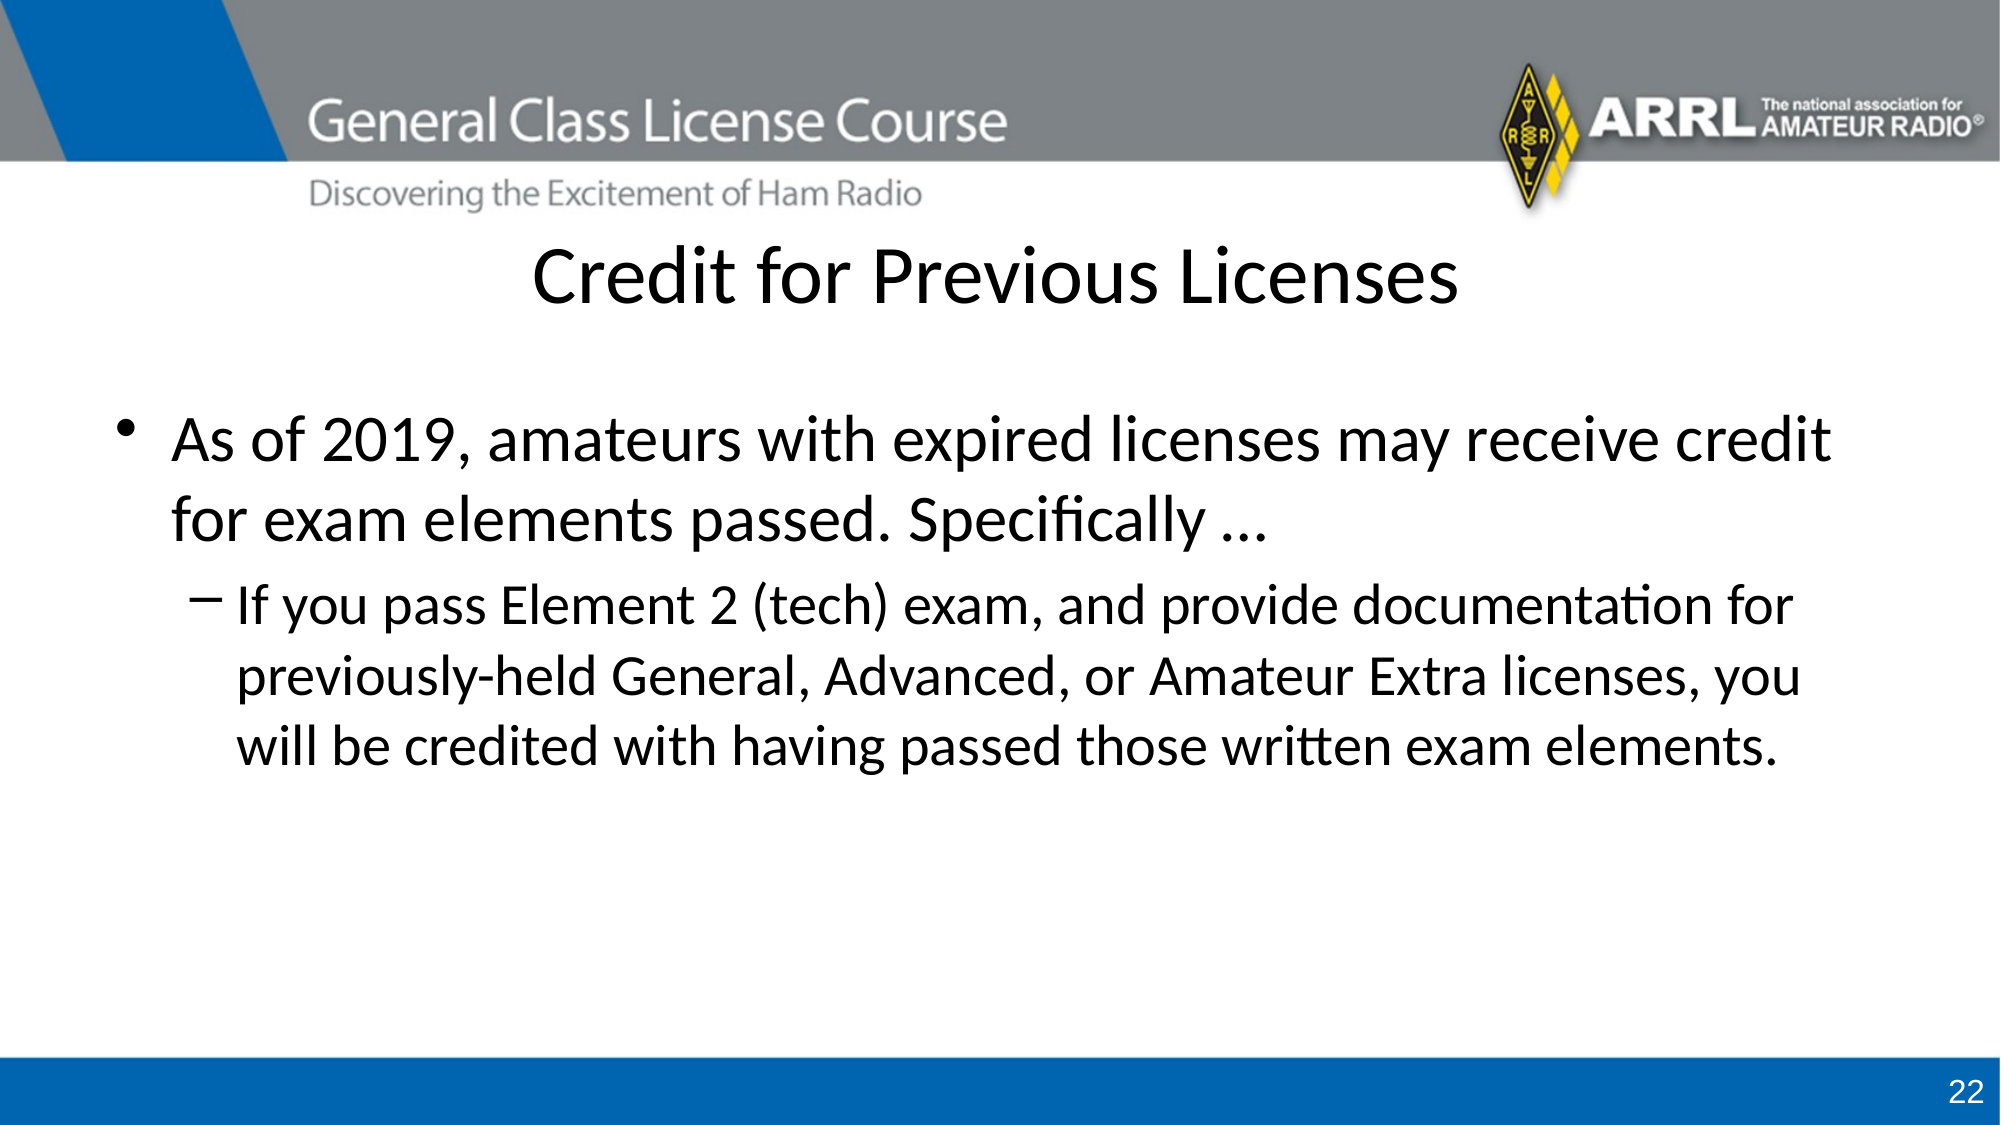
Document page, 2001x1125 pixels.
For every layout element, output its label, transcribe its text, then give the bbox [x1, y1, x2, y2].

picture [0, 0, 2001, 1125]
list As of 2019, amateurs with expired licenses may receive credit for exam elements passed. Specifically … If you pass Element 2 (tech) exam, and provide documentation for previously-held General, Advanced, or Amateur Extra licenses, you will be credited with having passed those written exam elements. [99, 387, 1900, 1075]
title Credit for Previous Licenses [96, 212, 1897, 356]
text_box 22 [1912, 1062, 2000, 1118]
